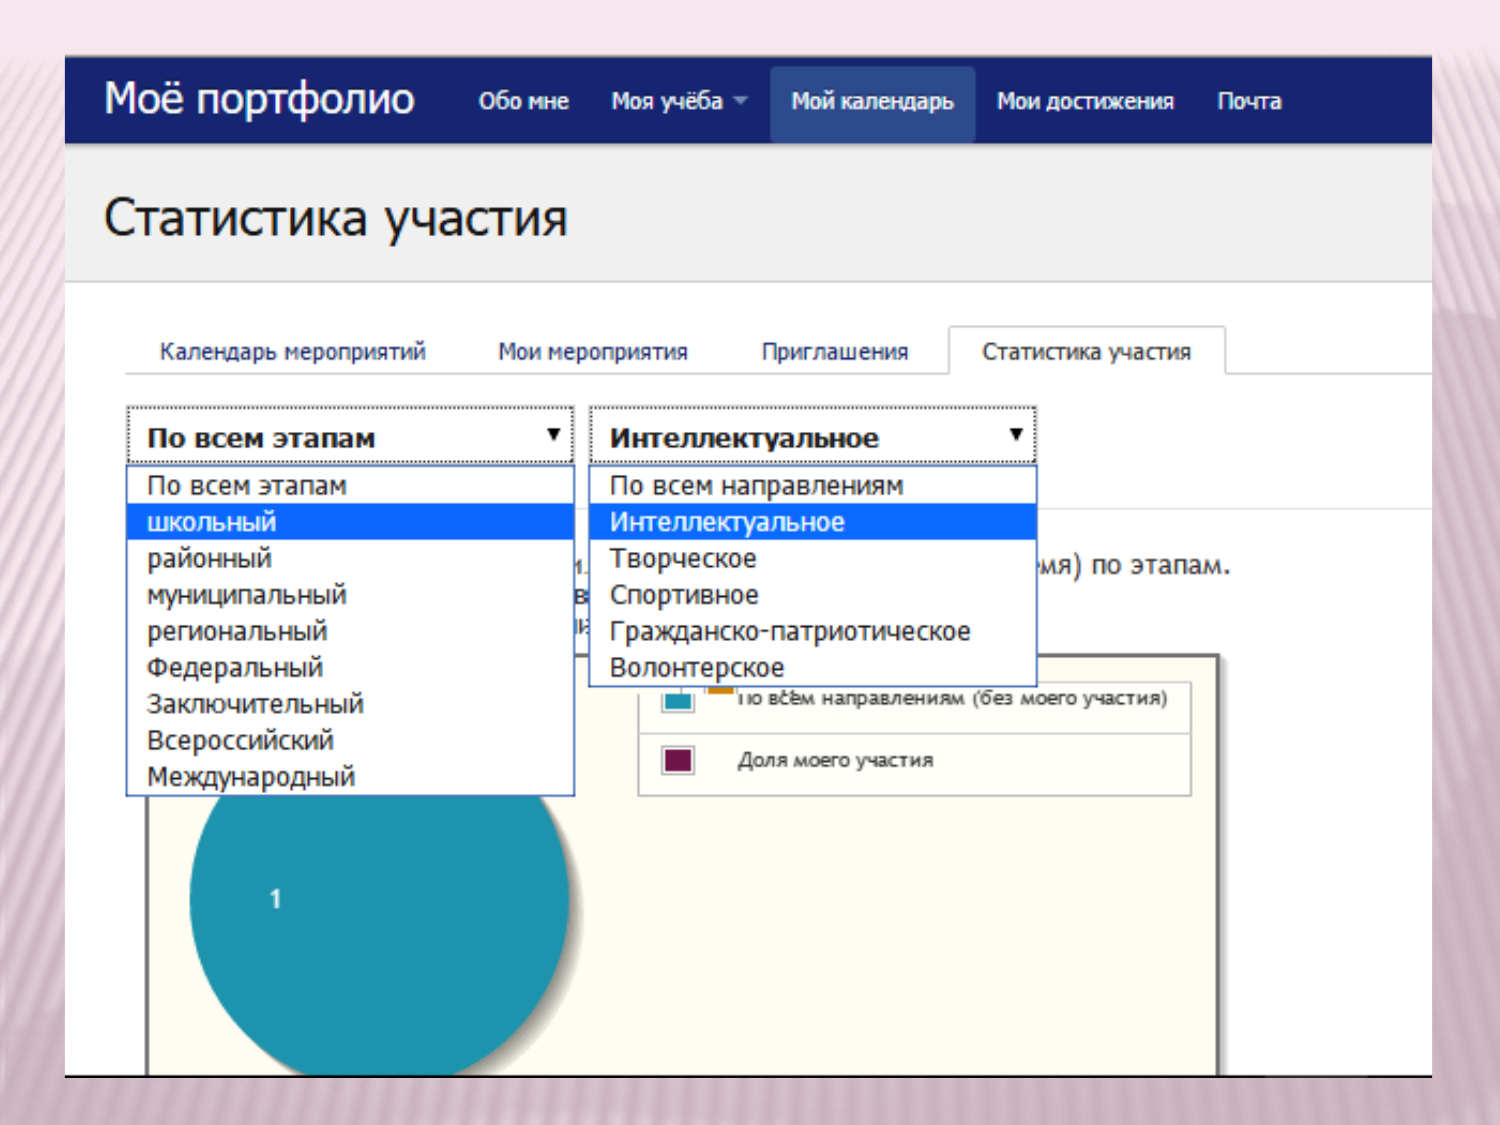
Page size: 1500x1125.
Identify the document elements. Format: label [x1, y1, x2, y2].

text_box [53, 0, 1441, 118]
picture [64, 54, 1433, 1078]
